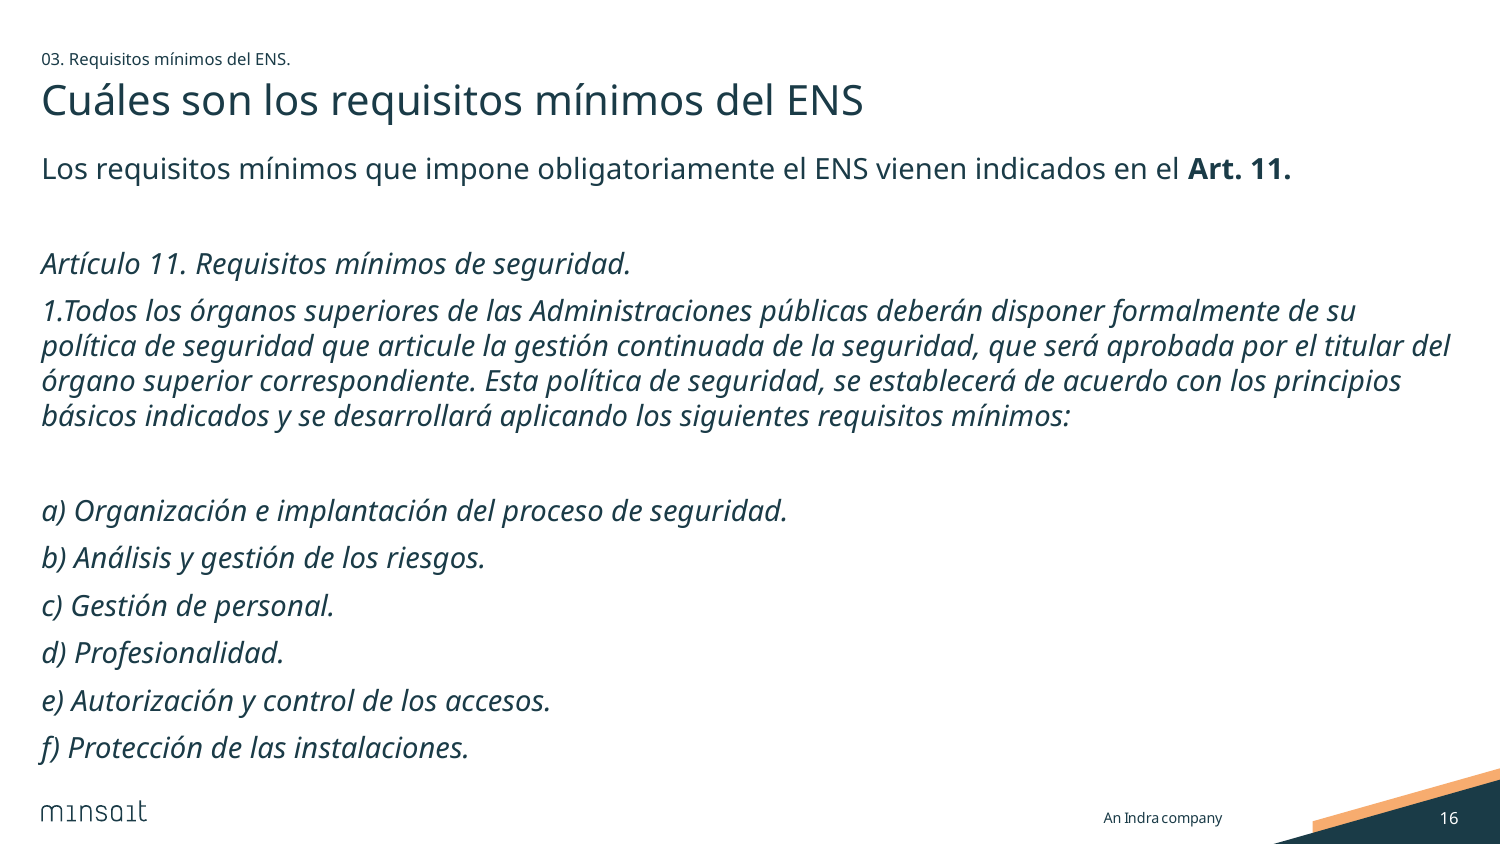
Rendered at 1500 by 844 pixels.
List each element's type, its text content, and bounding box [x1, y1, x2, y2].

list 03. Requisitos mínimos del ENS. [41, 43, 1459, 75]
text_box Los requisitos mínimos que impone obligatoriamente el ENS vienen indicados en el Art. 11. Artículo 11. Requisitos mínimos de seguridad. 1.Todos los órganos superiores de las Administraciones públicas deberán disponer formalmente de su política de seguridad que articule la gestión continuada de la seguridad, que será aprobada por el titular del órgano superior correspondiente. Esta política de seguridad, se establecerá de acuerdo con los principios básicos indicados y se desarrollará aplicando los siguientes requisitos mínimos: a) Organización e implantación del proceso de seguridad. b) Análisis y gestión de los riesgos. c) Gestión de personal. d) Profesionalidad. e) Autorización y control de los accesos. f) Protección de las instalaciones. [41, 150, 1459, 436]
title Cuáles son los requisitos mínimos del ENS [41, 79, 1459, 150]
